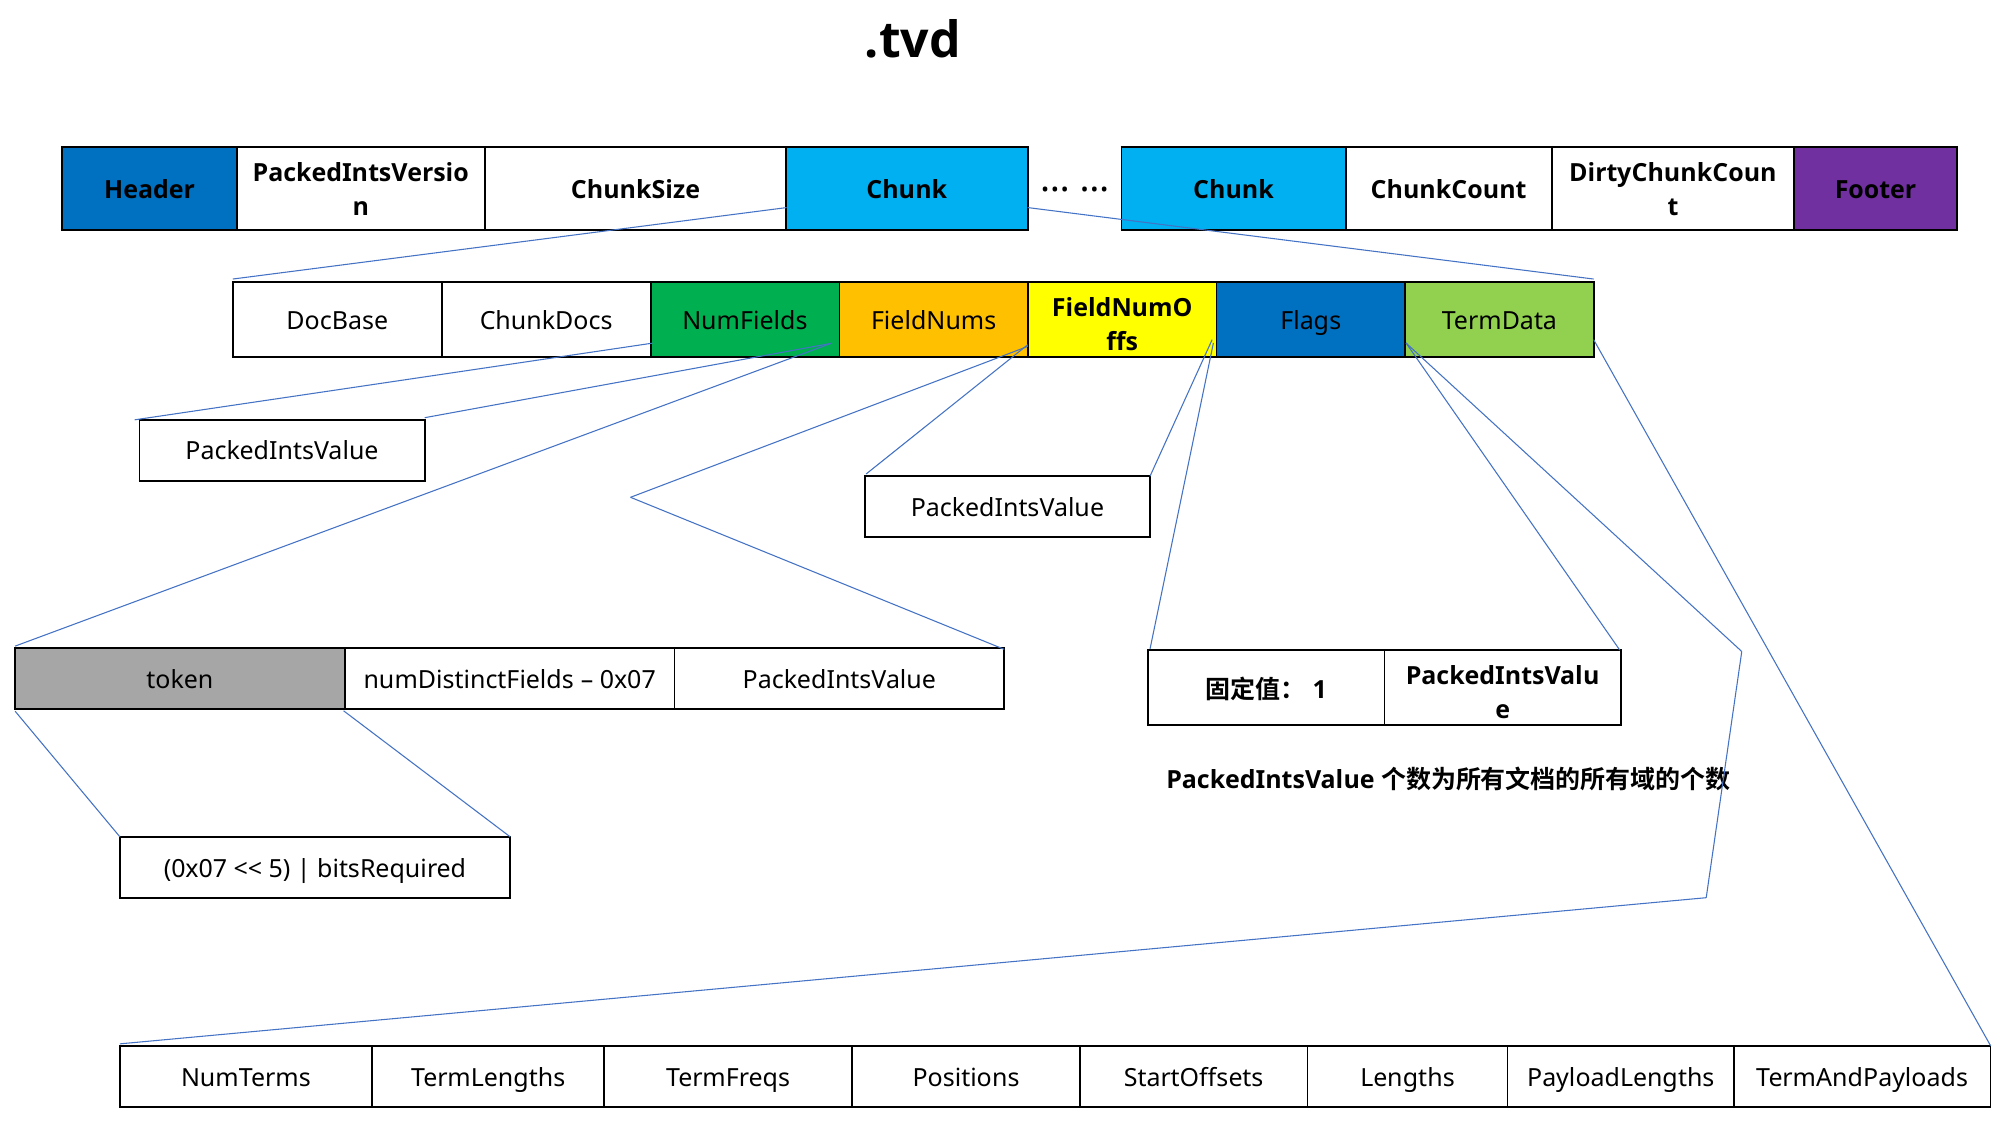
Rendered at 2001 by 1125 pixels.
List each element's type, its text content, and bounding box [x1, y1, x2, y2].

table_header TermAndPayloads [1735, 1047, 1990, 1106]
table_header PackedIntsValue [1385, 651, 1593, 724]
table_header Lengths [1308, 1047, 1507, 1106]
table_header TermLengths [373, 1047, 603, 1106]
table_header TermFreqs [605, 1047, 851, 1106]
table_header Positions [853, 1047, 1079, 1106]
table_header ChunkDocs [443, 283, 650, 342]
table_header Chunk [787, 148, 1027, 229]
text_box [1150, 342, 1214, 649]
table_header Chunk [1124, 148, 1345, 207]
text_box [866, 344, 1028, 475]
table_header FieldNums [840, 283, 1027, 346]
table_header Flags [1217, 283, 1404, 356]
text_box PackedIntsValue个数为所有文档的所有域的个数 [1151, 755, 1593, 801]
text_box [15, 711, 120, 837]
table_header PackedIntsValue [1005, 477, 1149, 536]
table_header FieldNumOffs [1029, 283, 1216, 356]
table_header 固定值：1 [1149, 651, 1384, 724]
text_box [1406, 342, 1742, 652]
table_header PackedIntsValue [675, 650, 1003, 708]
table_header PayloadLengths [1508, 1047, 1733, 1106]
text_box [15, 342, 832, 647]
table_header PackedIntsVersion [238, 148, 484, 207]
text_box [119, 897, 1707, 1044]
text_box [232, 207, 787, 280]
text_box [1706, 651, 1742, 898]
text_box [630, 346, 1028, 498]
text_box … … [1025, 146, 1124, 207]
table_header numDistinctFields – 0x07 [346, 649, 674, 708]
table_header (0x07 << 5) | bitsRequired [121, 838, 509, 897]
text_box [630, 497, 1005, 650]
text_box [1027, 207, 1594, 280]
text_box .tvd [850, 0, 977, 75]
table_header ChunkSize [486, 148, 785, 207]
table_header token [16, 649, 344, 708]
table_header ChunkCount [1347, 148, 1551, 207]
table_header DirtyChunkCount [1553, 148, 1793, 229]
table_header DocBase [234, 283, 441, 342]
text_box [1593, 339, 1991, 1047]
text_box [343, 710, 511, 837]
table_header NumTerms [121, 1047, 371, 1106]
table_header Footer [1795, 148, 1956, 229]
table_header Header [63, 148, 236, 229]
table_header TermData [1406, 283, 1593, 342]
table_header StartOffsets [1081, 1047, 1307, 1106]
table_header NumFields [652, 283, 839, 346]
